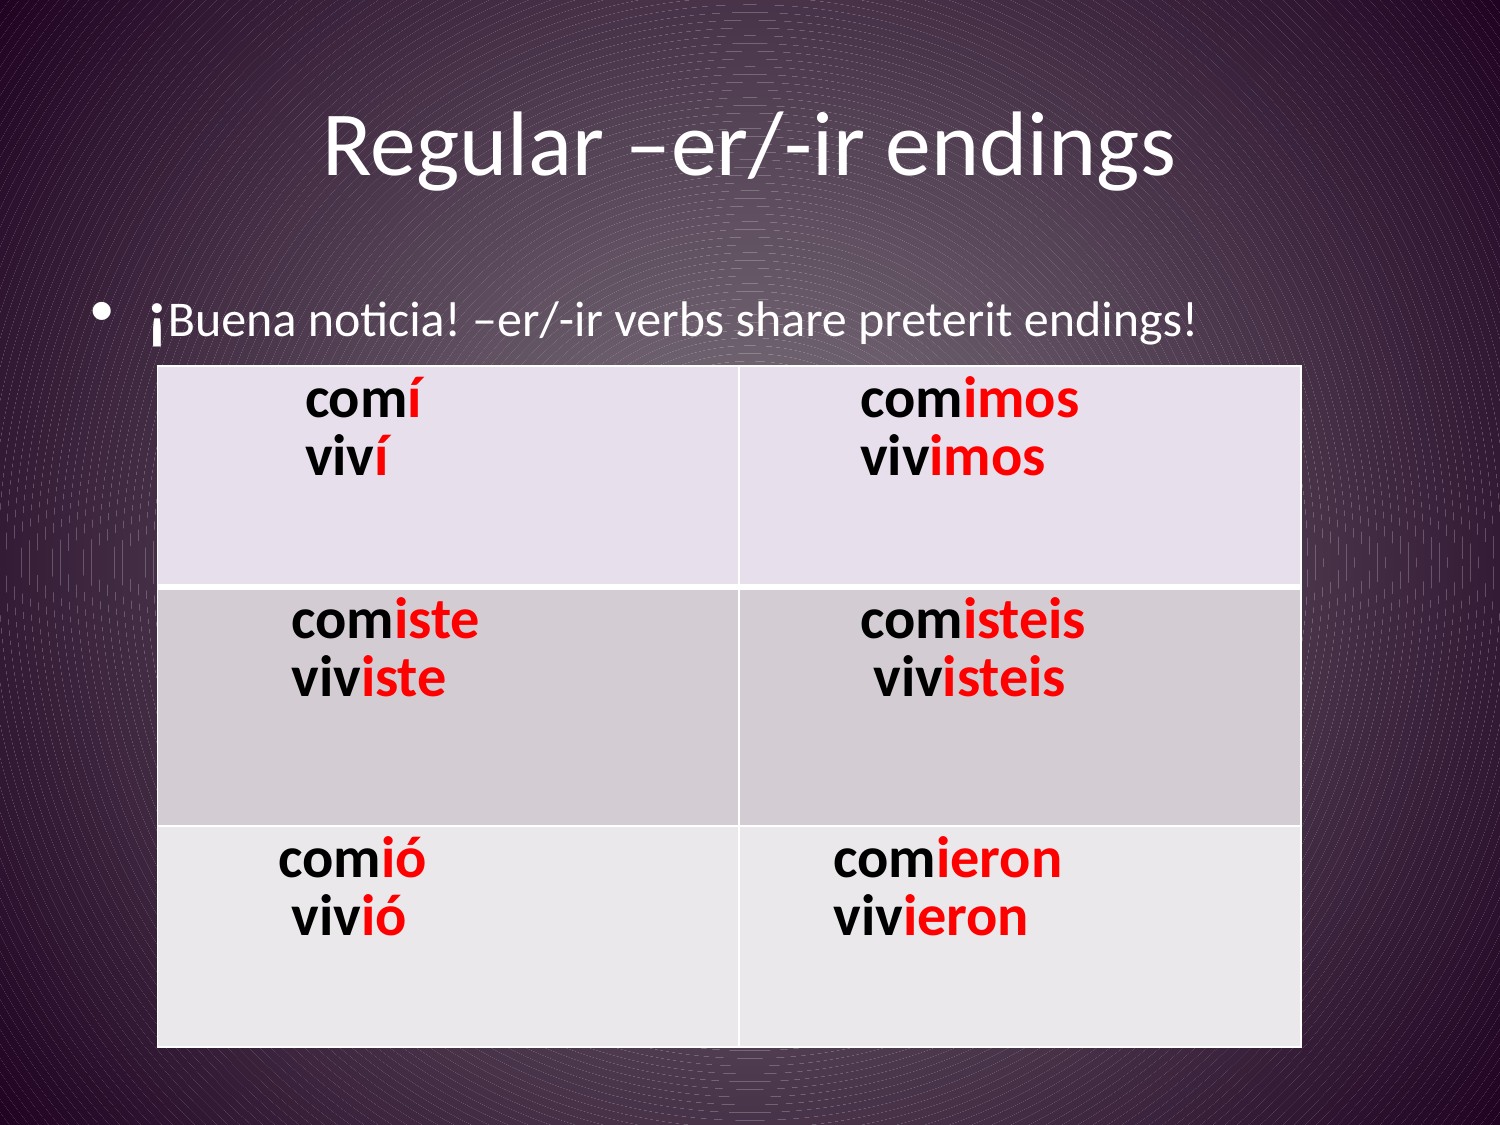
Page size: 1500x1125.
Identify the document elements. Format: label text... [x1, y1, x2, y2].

table_cell comió vivió [158, 827, 738, 1046]
table_cell comiste viviste [158, 590, 738, 825]
table_cell comieron vivieron [740, 827, 1300, 1046]
list ¡Buena noticia! –er/-ir verbs share preterit endings! [75, 262, 1425, 1005]
table_cell comisteis vivisteis [740, 590, 1300, 825]
table_header comimos vivimos [740, 367, 1300, 584]
table_header comí viví [158, 367, 738, 584]
title Regular –er/-ir endings [75, 45, 1425, 233]
